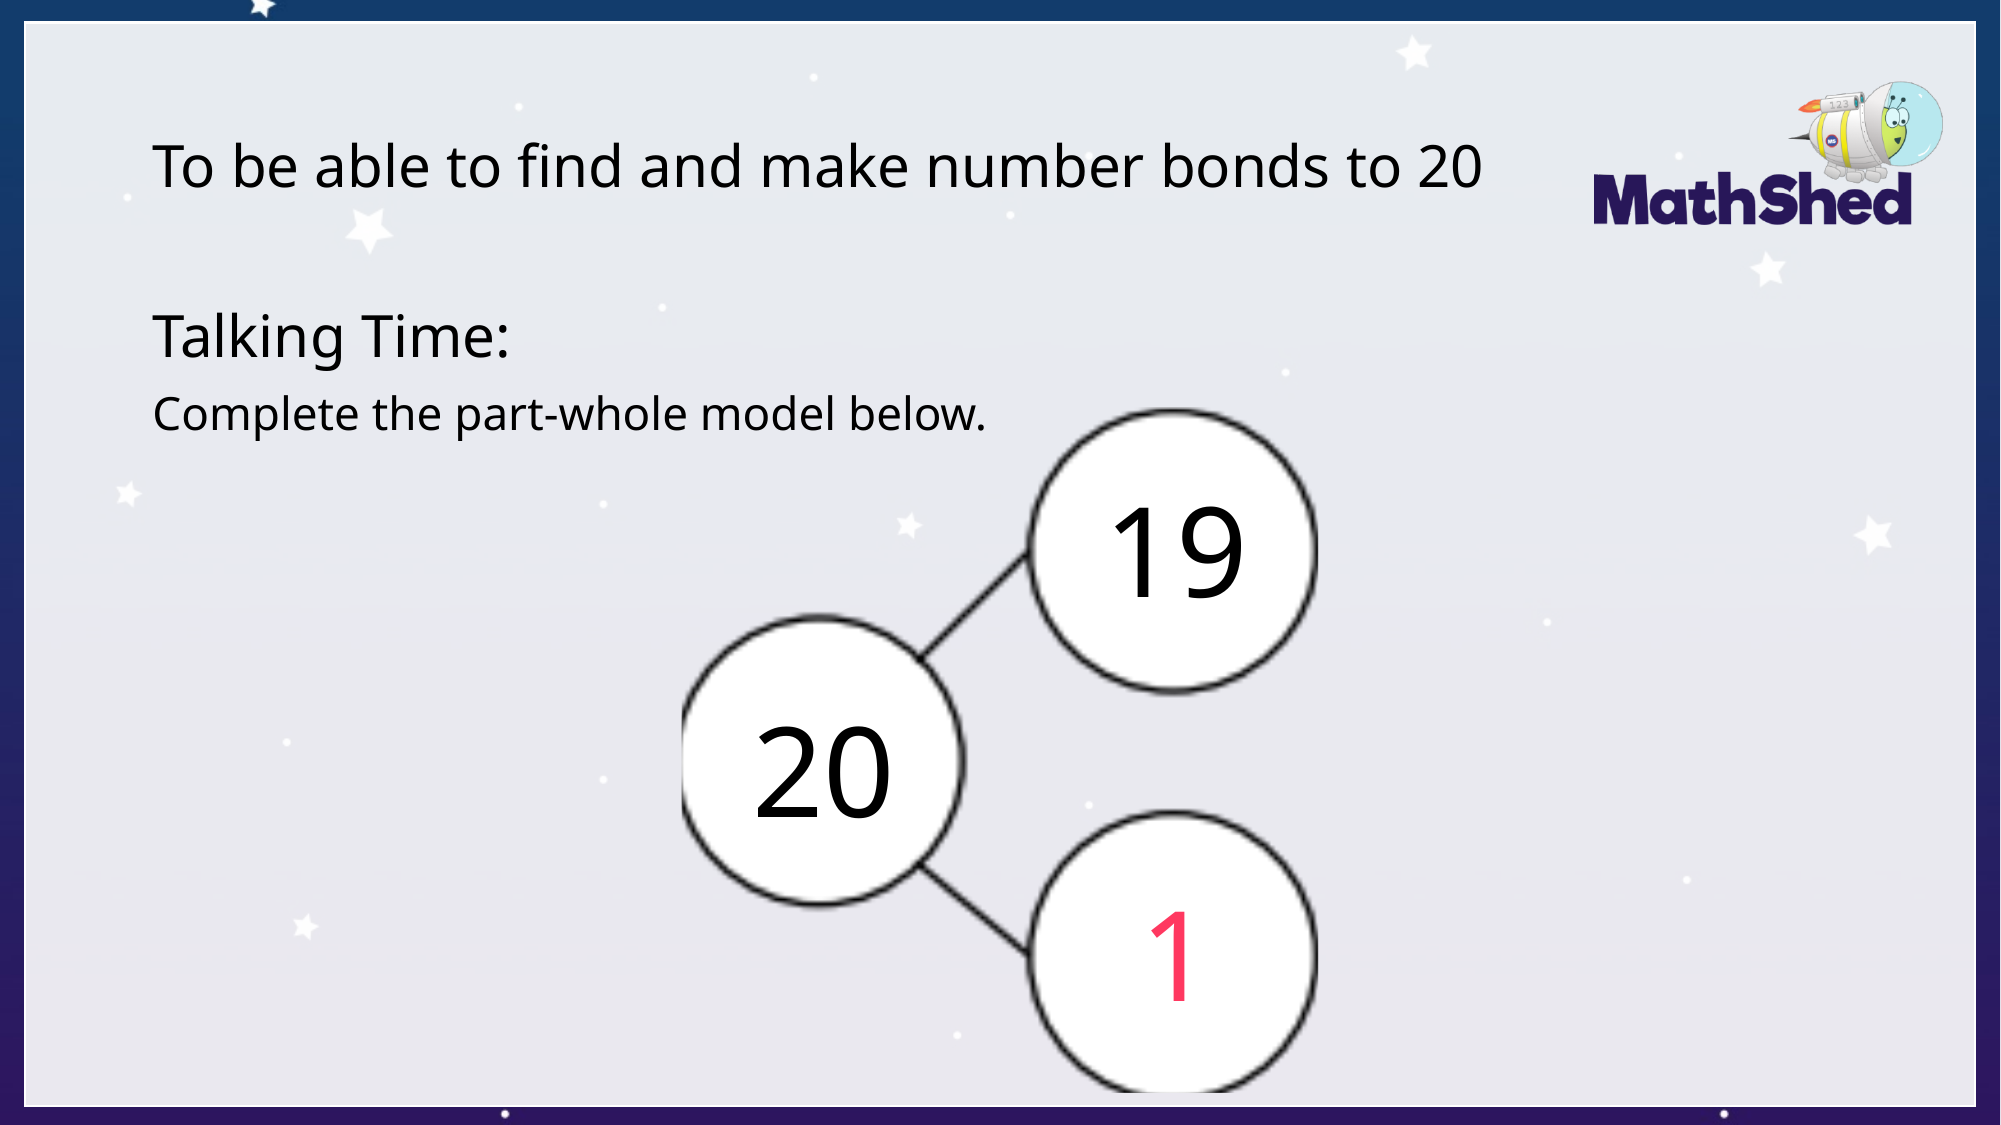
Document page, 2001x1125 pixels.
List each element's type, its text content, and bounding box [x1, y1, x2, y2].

title To be able to find and make number bonds to 20 [137, 59, 1578, 278]
picture [0, 0, 2001, 1125]
list Talking Time: Complete the part-whole model below. [137, 299, 1863, 1014]
